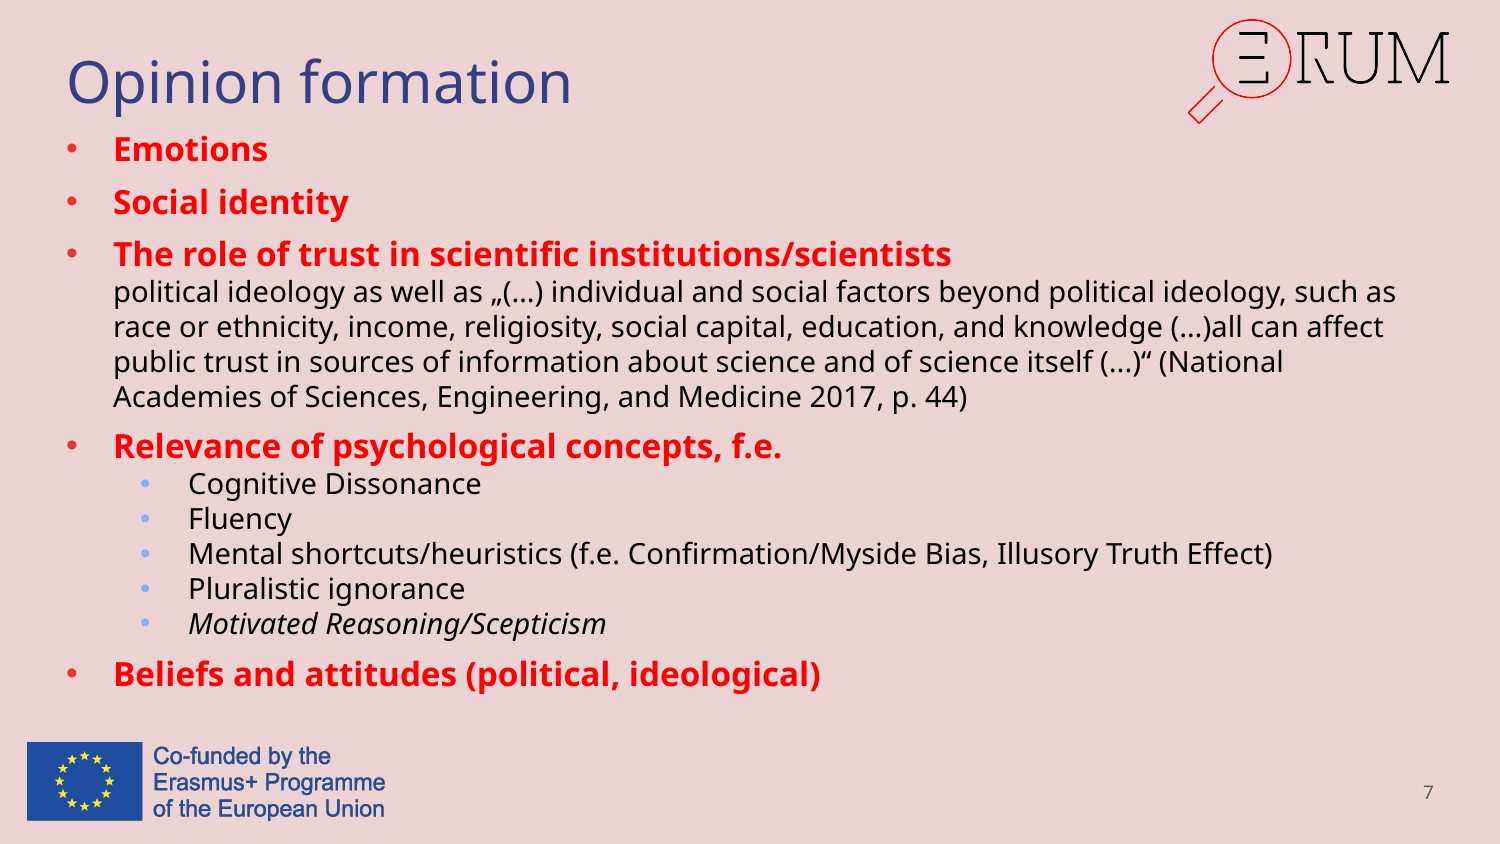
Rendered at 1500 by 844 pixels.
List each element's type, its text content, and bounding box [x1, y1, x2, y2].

list Emotions Social identity The role of trust in scientific institutions/scientists political ideology as well as „(…) individual and social factors beyond political ideology, such as race or ethnicity, income, religiosity, social capital, education, and knowledge (…)all can affect public trust in sources of information about science and of science itself (...)“ (National Academies of Sciences, Engineering, and Medicine 2017, p. 44) Relevance of psychological concepts, f.e. Cognitive Dissonance Fluency Mental shortcuts/heuristics (f.e. Confirmation/Myside Bias, Illusory Truth Effect) Pluralistic ignorance Motivated Reasoning/Scepticism Beliefs and attitudes (political, ideological) [51, 113, 1449, 746]
picture [1136, 0, 1500, 137]
slide_number 7 [1358, 761, 1449, 826]
title Opinion formation [51, 30, 1168, 113]
picture [27, 742, 385, 821]
